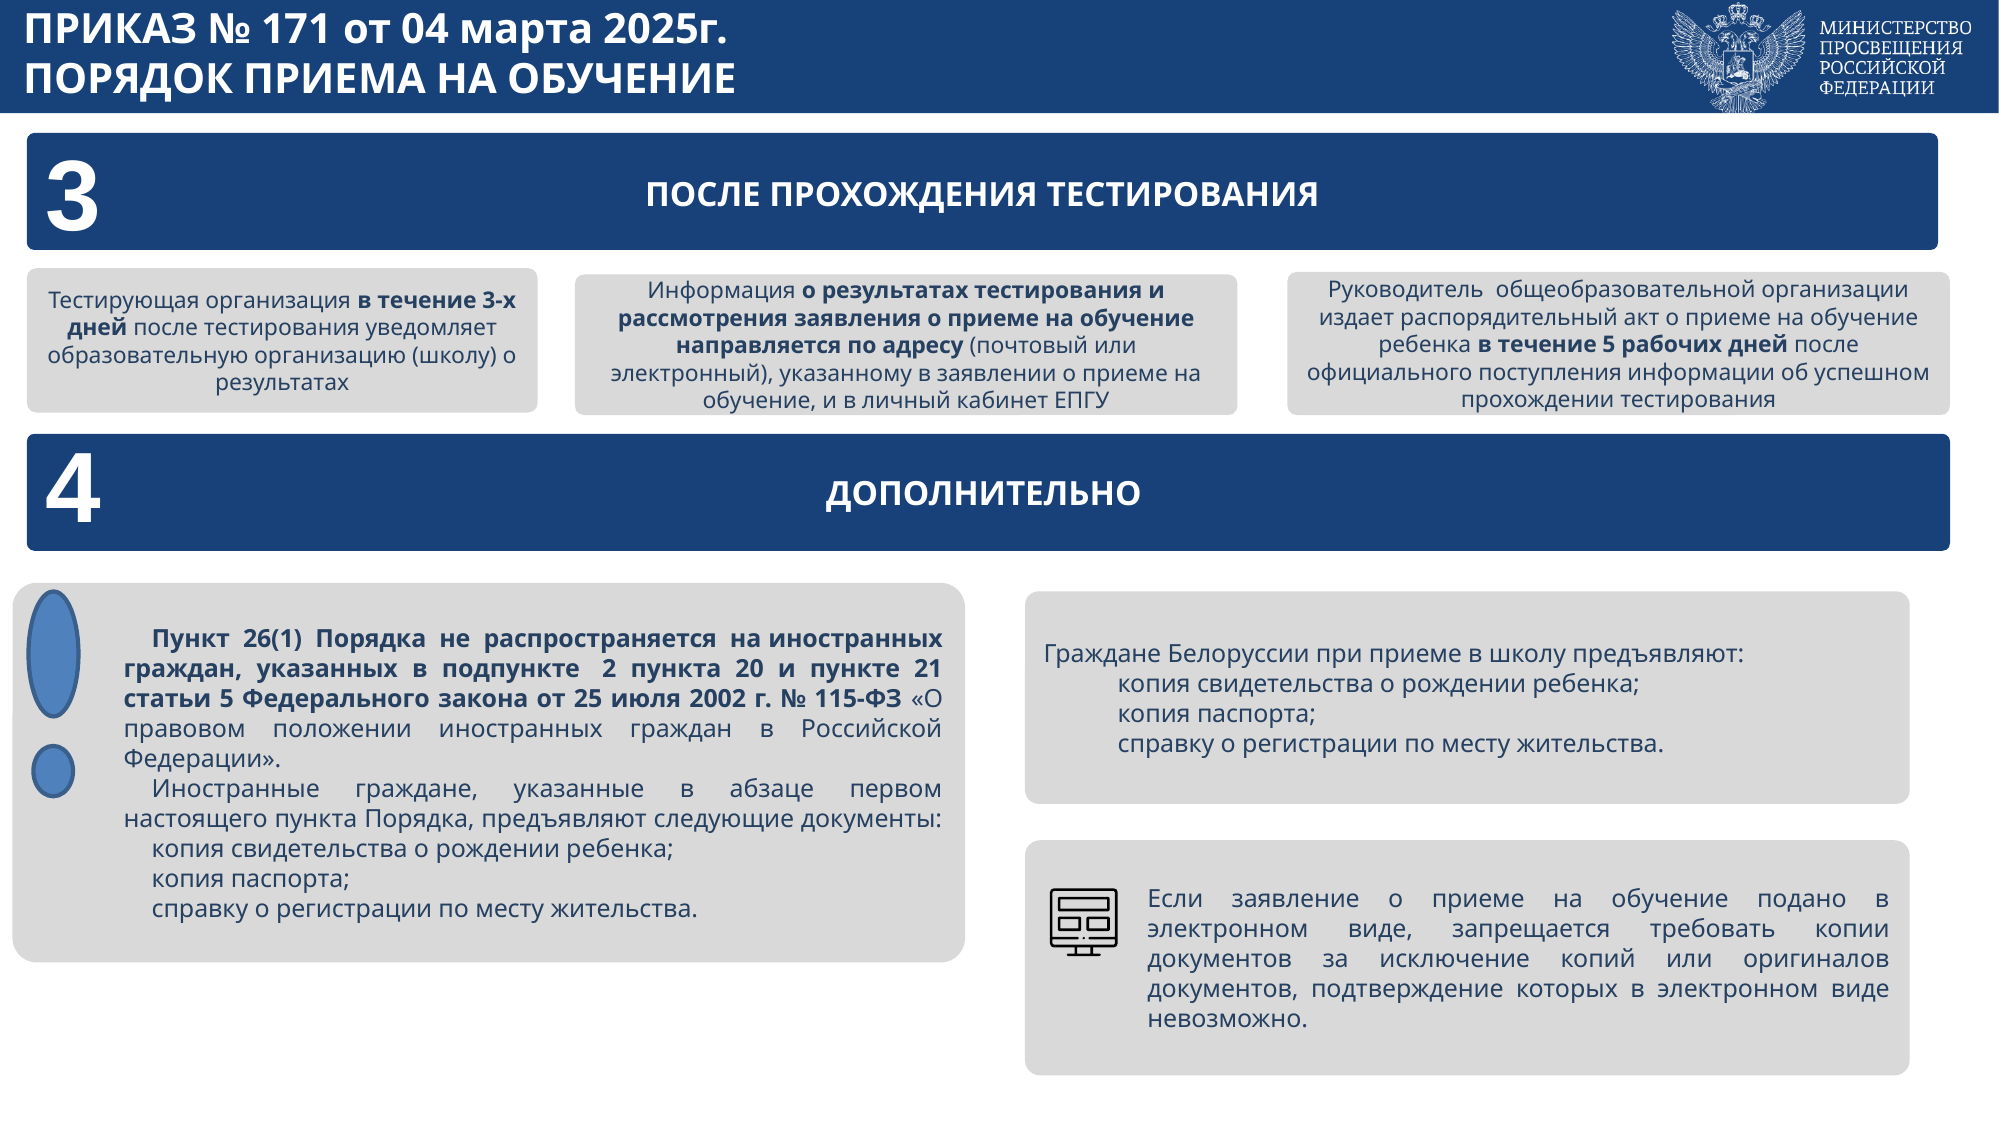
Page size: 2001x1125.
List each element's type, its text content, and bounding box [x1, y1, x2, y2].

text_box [1049, 888, 1118, 957]
text_box ПОСЛЕ ПРОХОЖДЕНИЯ ТЕСТИРОВАНИЯ [118, 130, 1941, 253]
text_box ДОПОЛНИТЕЛЬНО [24, 431, 1953, 553]
text_box Тестирующая организация в течение 3-х дней после тестирования уведомляет образовательную организацию (школу) о результатах [24, 266, 540, 415]
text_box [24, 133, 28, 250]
text_box Пункт 26(1) Порядка не распространяется на иностранных граждан, указанных в подпункте 2 пункта 20 и пункте 21 статьи 5 Федерального закона от 25 июля 2002 г. № 115-ФЗ «О правовом положении иностранных граждан в Российской Федерации». Иностранные граждане, указанные в абзаце первом настоящего пункта Порядка, предъявляют следующие документы: копия свидетельства о рождении ребенка; копия паспорта; справку о регистрации по месту жительства. [10, 580, 968, 965]
text_box Руководитель общеобразовательной организации издает распорядительный акт о приеме на обучение ребенка в течение 5 рабочих дней после официального поступления информации об успешном прохождении тестирования [1285, 269, 1953, 418]
text_box Если заявление о приеме на обучение подано в электронном виде, запрещается требовать копии документов за исключение копий или оригиналов документов, подтверждение которых в электронном виде невозможно. [1024, 840, 1910, 1076]
text_box Граждане Белоруссии при приеме в школу предъявляют: копия свидетельства о рождении ребенка; копия паспорта; справку о регистрации по месту жительства. [1022, 589, 1912, 806]
picture [1672, 2, 1971, 115]
text_box [31, 743, 76, 799]
text_box 3 [28, 123, 118, 258]
title ПРИКАЗ № 171 от 04 марта 2025г. ПОРЯДОК ПРИЕМА НА ОБУЧЕНИЕ [21, 0, 1666, 190]
text_box Информация о результатах тестирования и рассмотрения заявления о приеме на обучение направляется по адресу (почтовый или электронный), указанному в заявлении о приеме на обучение, и в личный кабинет ЕПГУ [572, 272, 1240, 418]
text_box 4 [28, 415, 118, 550]
text_box [26, 589, 81, 719]
